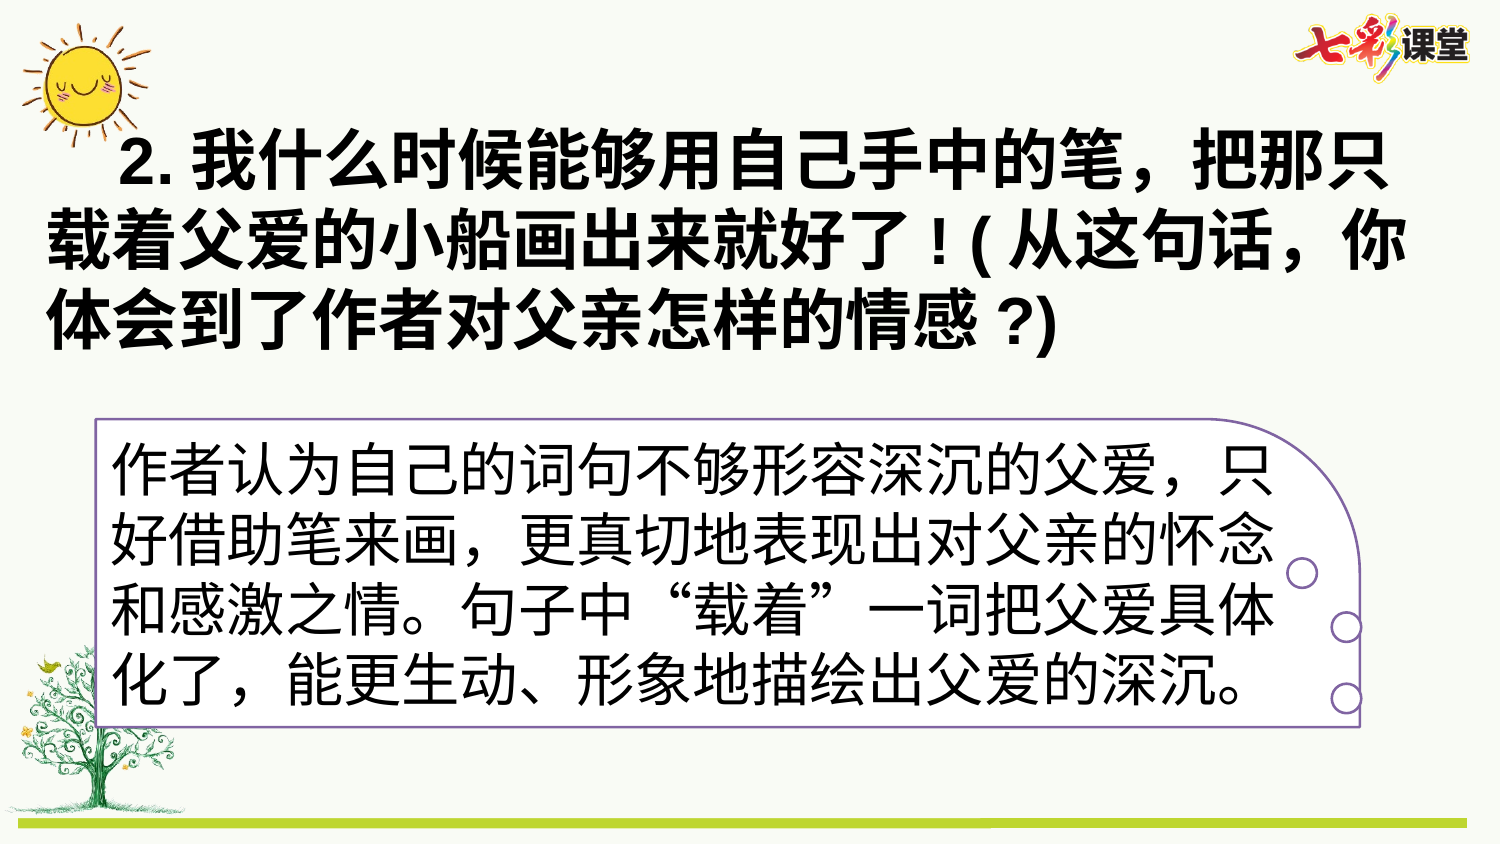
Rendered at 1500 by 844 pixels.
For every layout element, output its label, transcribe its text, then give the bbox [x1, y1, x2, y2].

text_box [95, 418, 1362, 728]
picture [1291, 9, 1472, 87]
picture [0, 608, 1467, 844]
text_box 2.我什么时候能够用自己手中的笔，把那只载着父爱的小船画出来就好了! (从这句话，你体会到了作者对父亲怎样的情感?) [30, 110, 1426, 365]
picture [0, 0, 173, 172]
